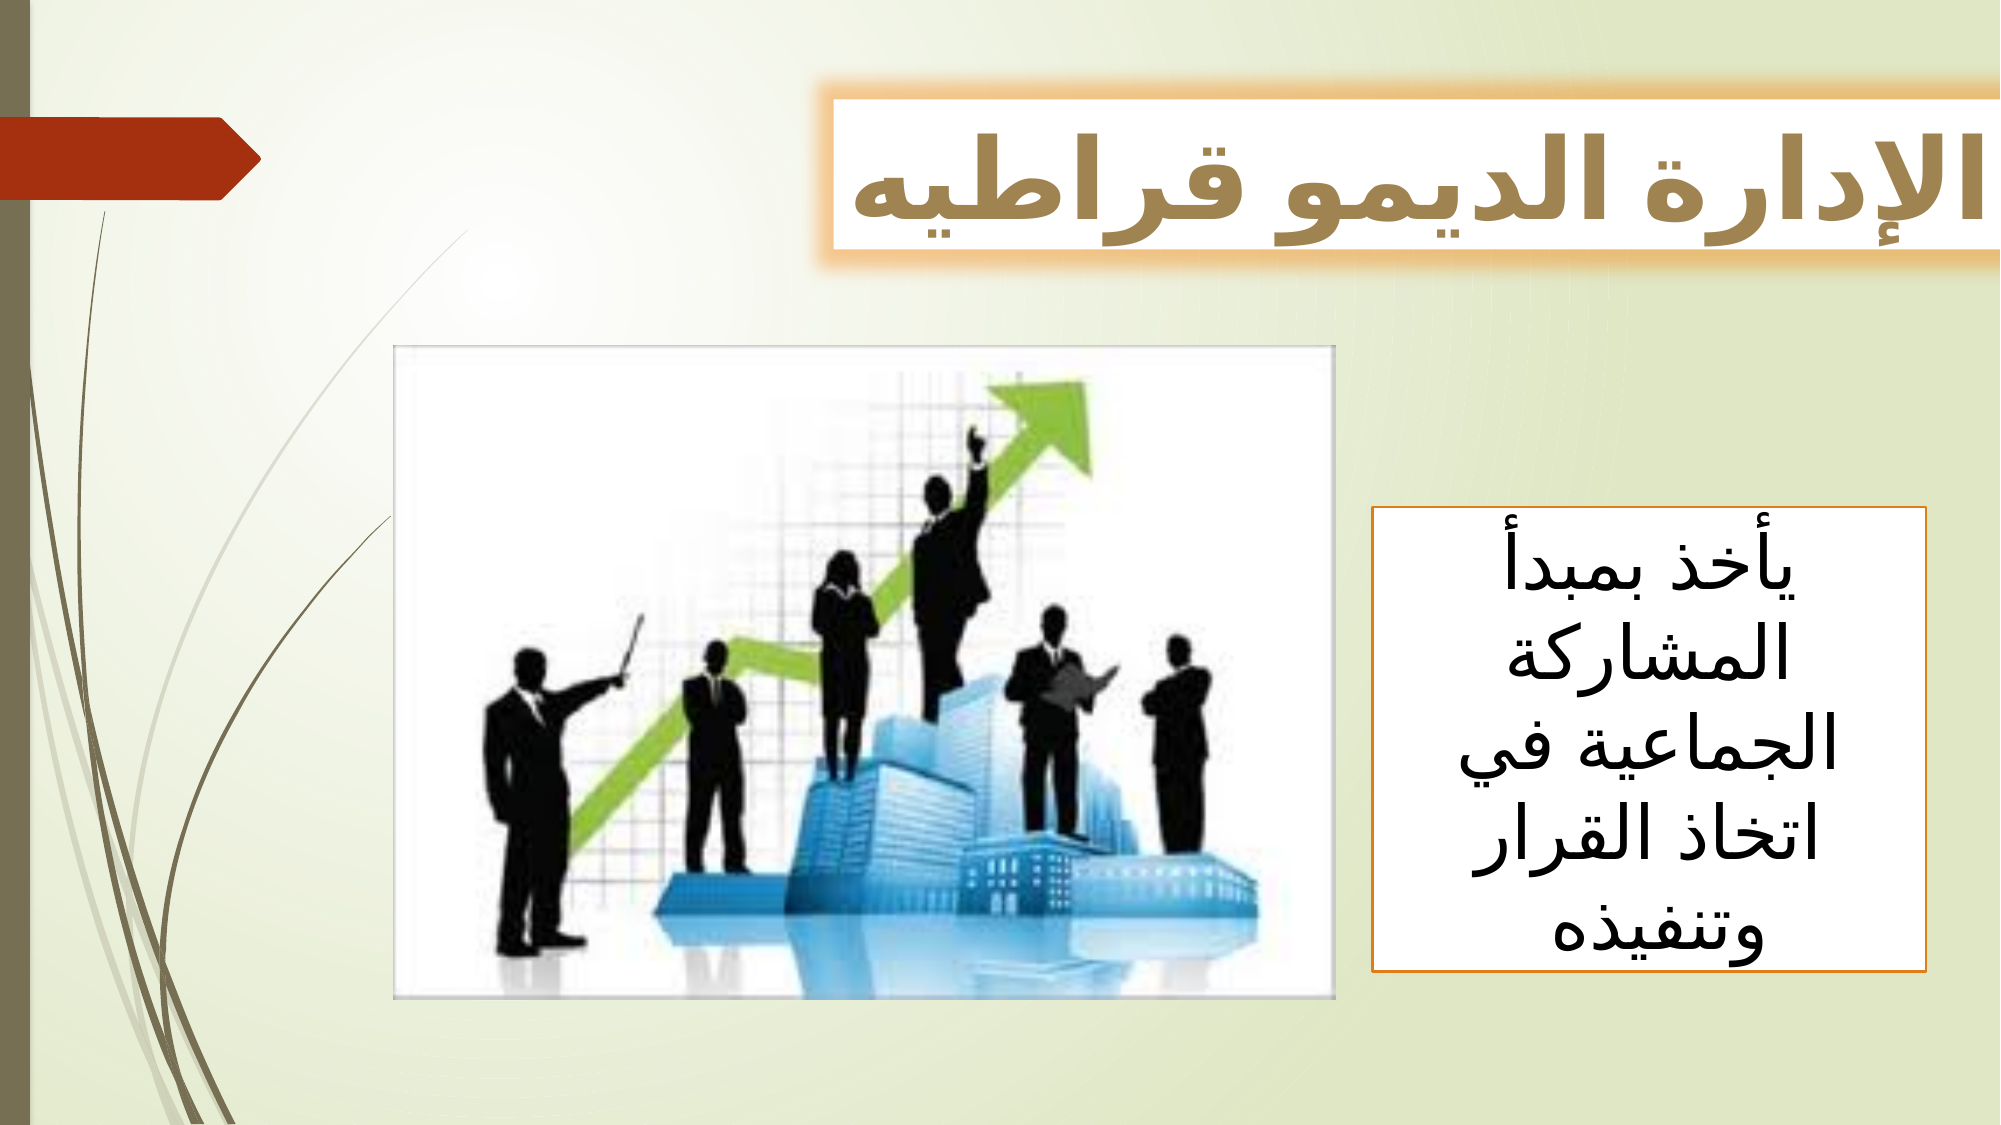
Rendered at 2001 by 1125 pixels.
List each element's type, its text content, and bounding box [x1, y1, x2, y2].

text_box الإدارة الديمو قراطيه [832, 98, 2000, 251]
text_box يأخذ بمبدأ المشاركة الجماعية في اتخاذ القرار وتنفيذه [1371, 506, 1927, 973]
picture [393, 344, 1336, 1001]
